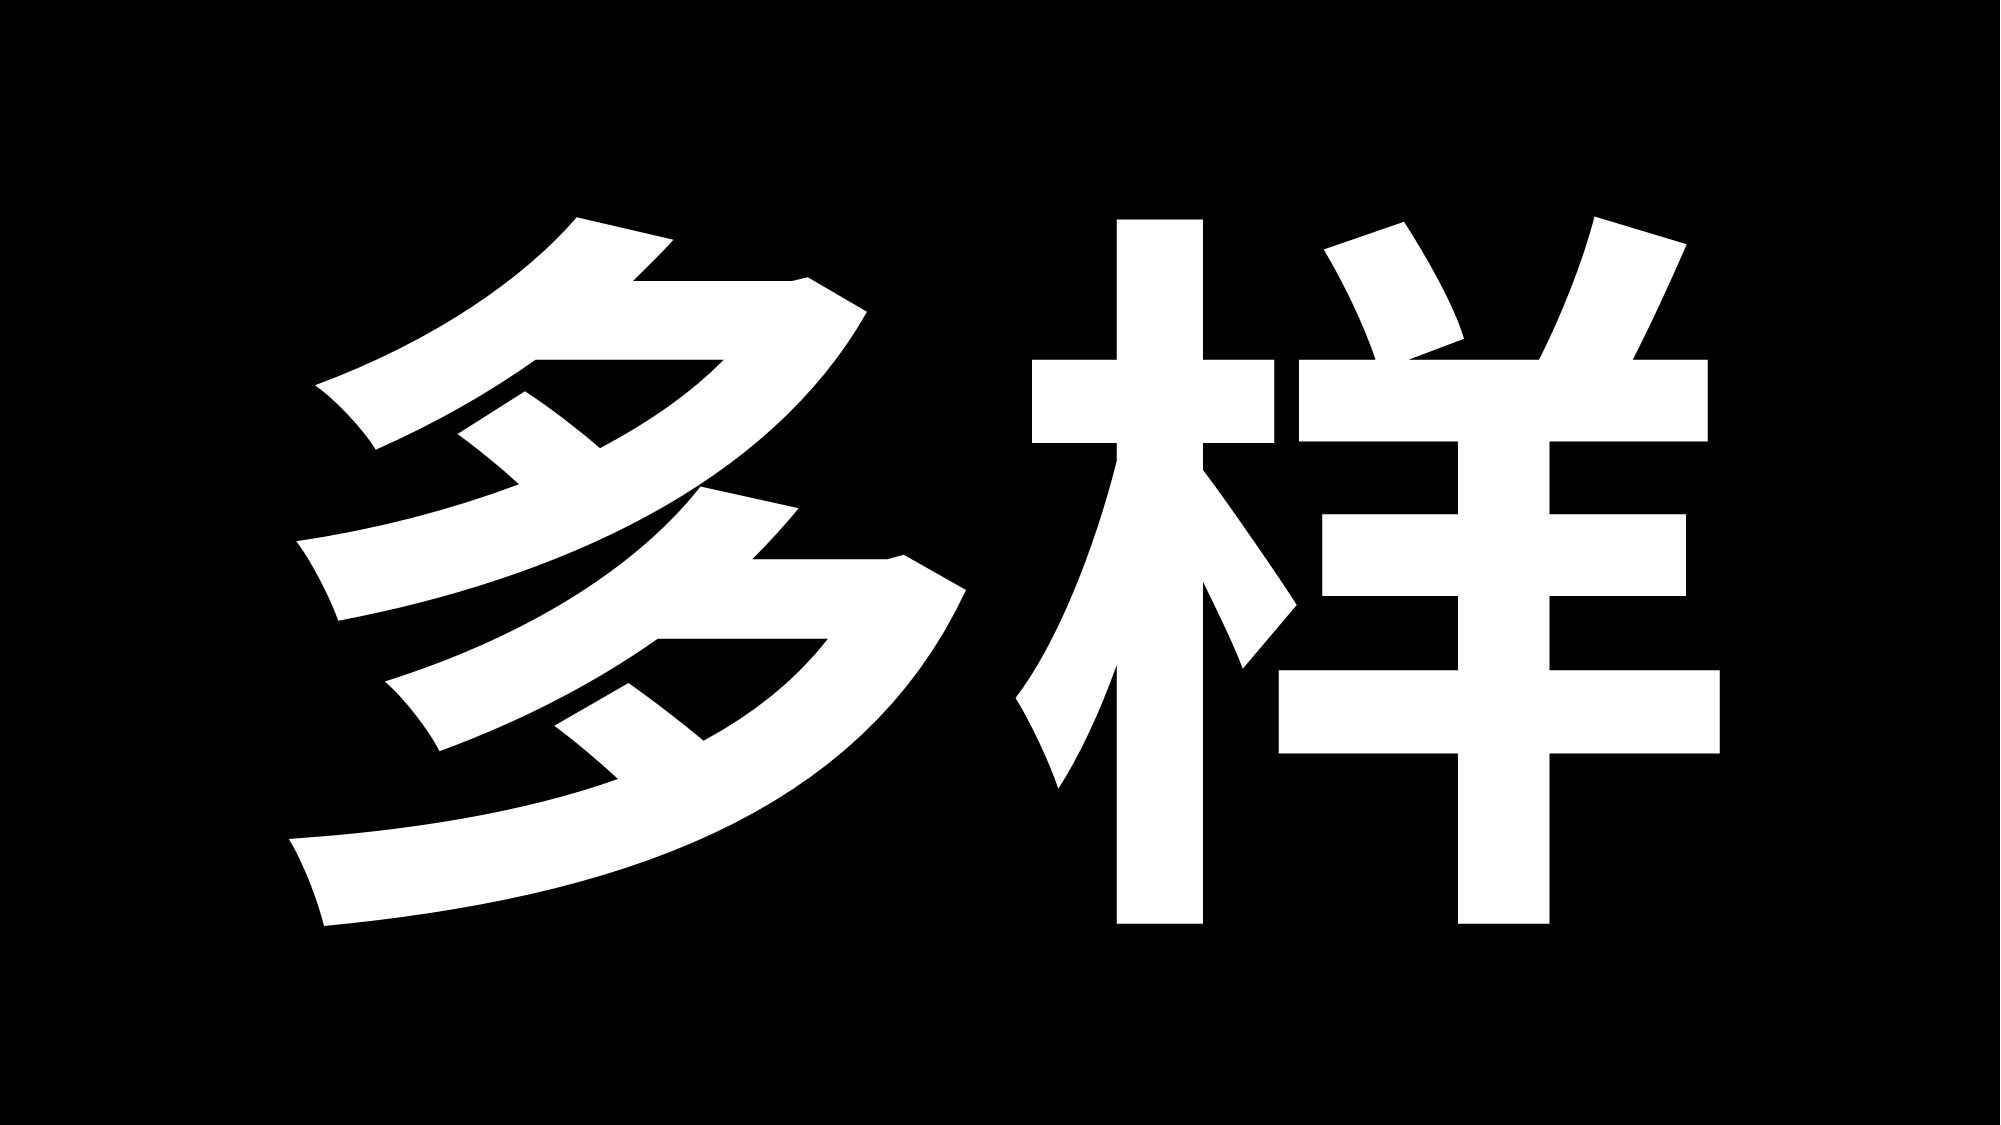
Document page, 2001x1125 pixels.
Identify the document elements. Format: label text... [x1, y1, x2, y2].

text_box 多样 [234, 100, 1766, 1016]
